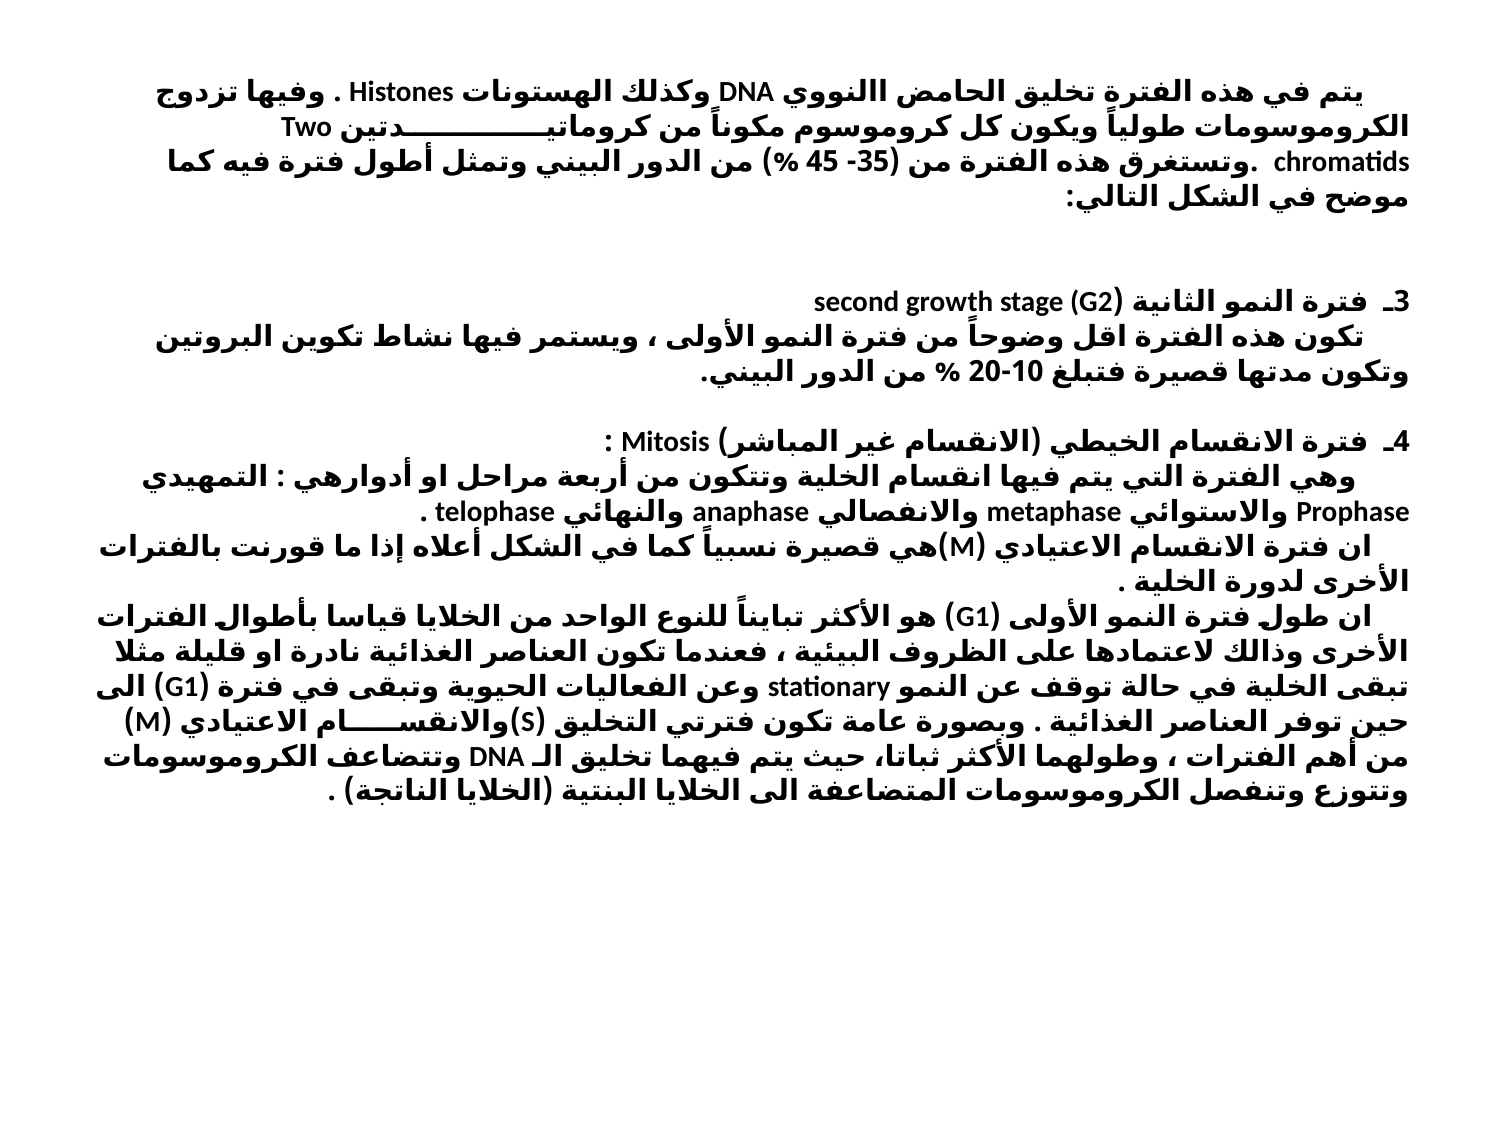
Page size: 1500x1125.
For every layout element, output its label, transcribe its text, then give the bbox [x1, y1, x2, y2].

title يتم في هذه الفترة تخليق الحامض االنووي DNA وكذلك الهستونات Histones . وفيها تزدوج الكروموسومات طولياً ويكون كل كروموسوم مكوناً من كروماتيــــــــــــــدتين Two chromatids .وتستغرق هذه الفترة من (35- 45 %) من الدور البيني وتمثل أطول فترة فيه كما موضح في الشكل التالي: 3ـ فترة النمو الثانية (second growth stage (G2 تكون هذه الفترة اقل وضوحاً من فترة النمو الأولى ، ويستمر فيها نشاط تكوين البروتين وتكون مدتها قصيرة فتبلغ 10-20 % من الدور البيني. 4ـ فترة الانقسام الخيطي (الانقسام غير المباشر) Mitosis : وهي الفترة التي يتم فيها انقسام الخلية وتتكون من أربعة مراحل او أدوارهي : التمهيدي Prophase والاستوائي metaphase والانفصالي anaphase والنهائي telophase . ان فترة الانقسام الاعتيادي (M)هي قصيرة نسبياً كما في الشكل أعلاه إذا ما قورنت بالفترات الأخرى لدورة الخلية . ان طول فترة النمو الأولى (G1) هو الأكثر تبايناً للنوع الواحد من الخلايا قياسا بأطوال الفترات الأخرى وذالك لاعتمادها على الظروف البيئية ، فعندما تكون العناصر الغذائية نادرة او قليلة مثلا تبقى الخلية في حالة توقف عن النمو stationary وعن الفعاليات الحيوية وتبقى في فترة (G1) الى حين توفر العناصر الغذائية . وبصورة عامة تكون فترتي التخليق (S)والانقســـــام الاعتيادي (M) من أهم الفترات ، وطولهما الأكثر ثباتا، حيث يتم فيهما تخليق الـ DNA وتتضاعف الكروموسومات وتتوزع وتنفصل الكروموسومات المتضاعفة الى الخلايا البنتية (الخلايا الناتجة) . [75, 45, 1425, 835]
